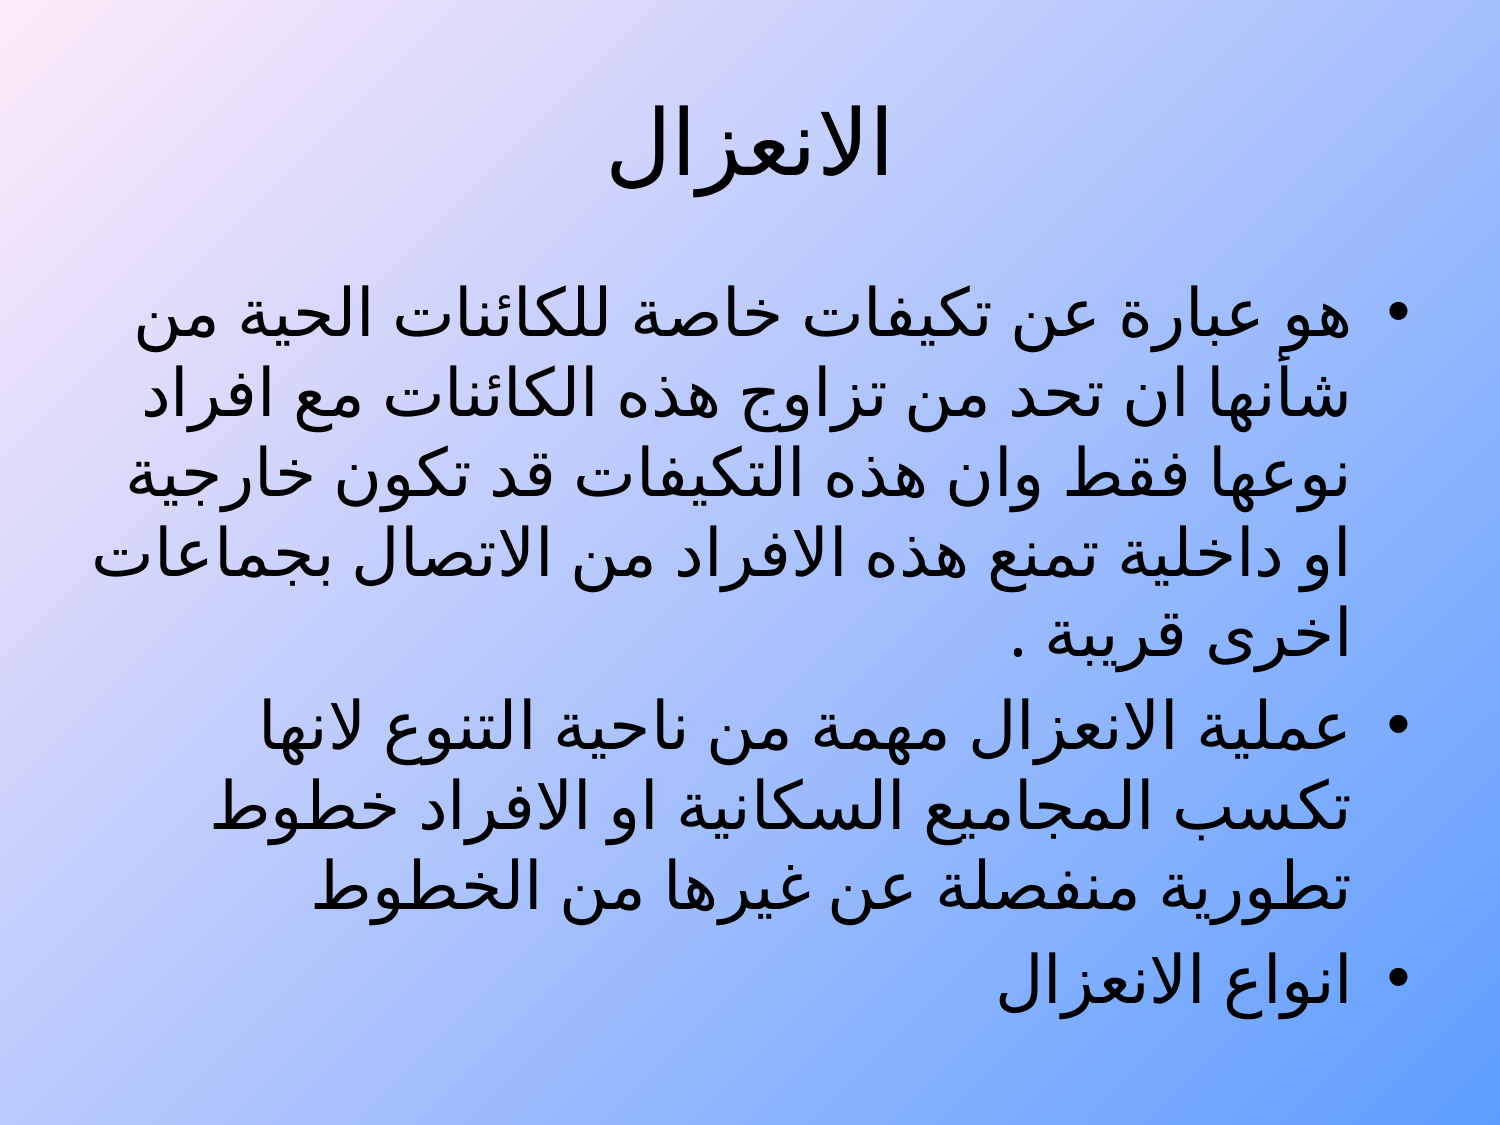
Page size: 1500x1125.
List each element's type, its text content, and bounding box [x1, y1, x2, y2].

list هو عبارة عن تكيفات خاصة للكائنات الحية من شأنها ان تحد من تزاوج هذه الكائنات مع افراد نوعها فقط وان هذه التكيفات قد تكون خارجية او داخلية تمنع هذه الافراد من الاتصال بجماعات اخرى قريبة . عملية الانعزال مهمة من ناحية التنوع لانها تكسب المجاميع السكانية او الافراد خطوط تطورية منفصلة عن غيرها من الخطوط انواع الانعزال [75, 262, 1425, 1005]
title الانعزال [75, 45, 1425, 233]
